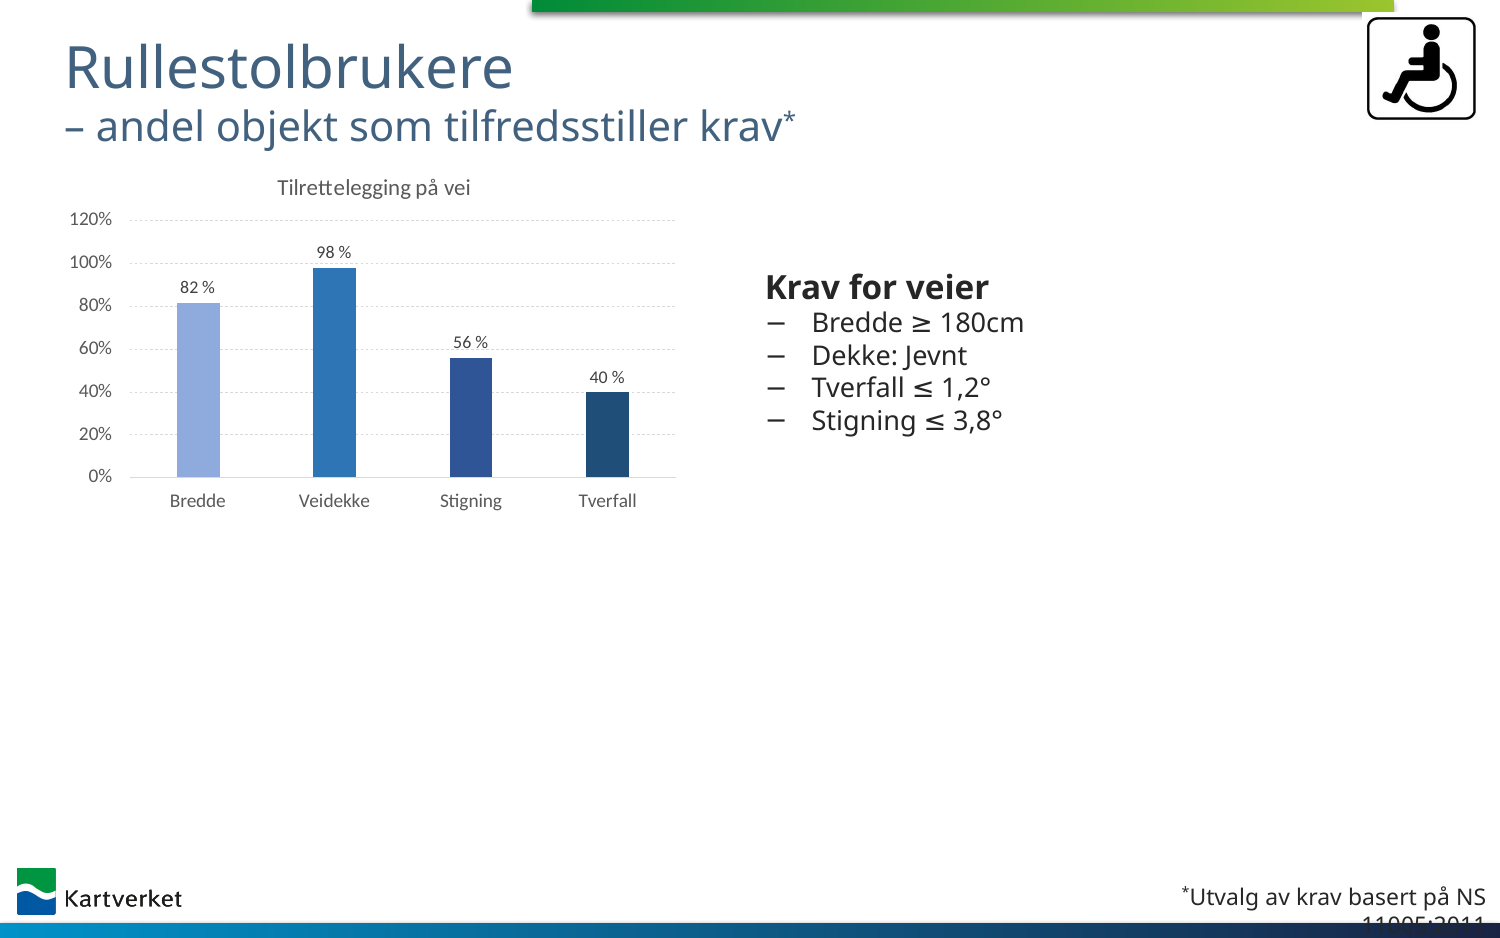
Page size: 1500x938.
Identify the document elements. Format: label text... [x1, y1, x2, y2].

text_box Rullestolbrukere – andel objekt som tilfredsstiller krav* [49, 25, 1431, 158]
text_box *Utvalg av krav basert på NS 11005:2011 [1068, 873, 1500, 938]
text_box Krav for veier Bredde ≥ 180cm Dekke: Jevnt Tverfall ≤ 1,2° Stigning ≤ 3,8° [750, 258, 1234, 444]
picture [62, 166, 687, 519]
picture [1362, 12, 1481, 126]
